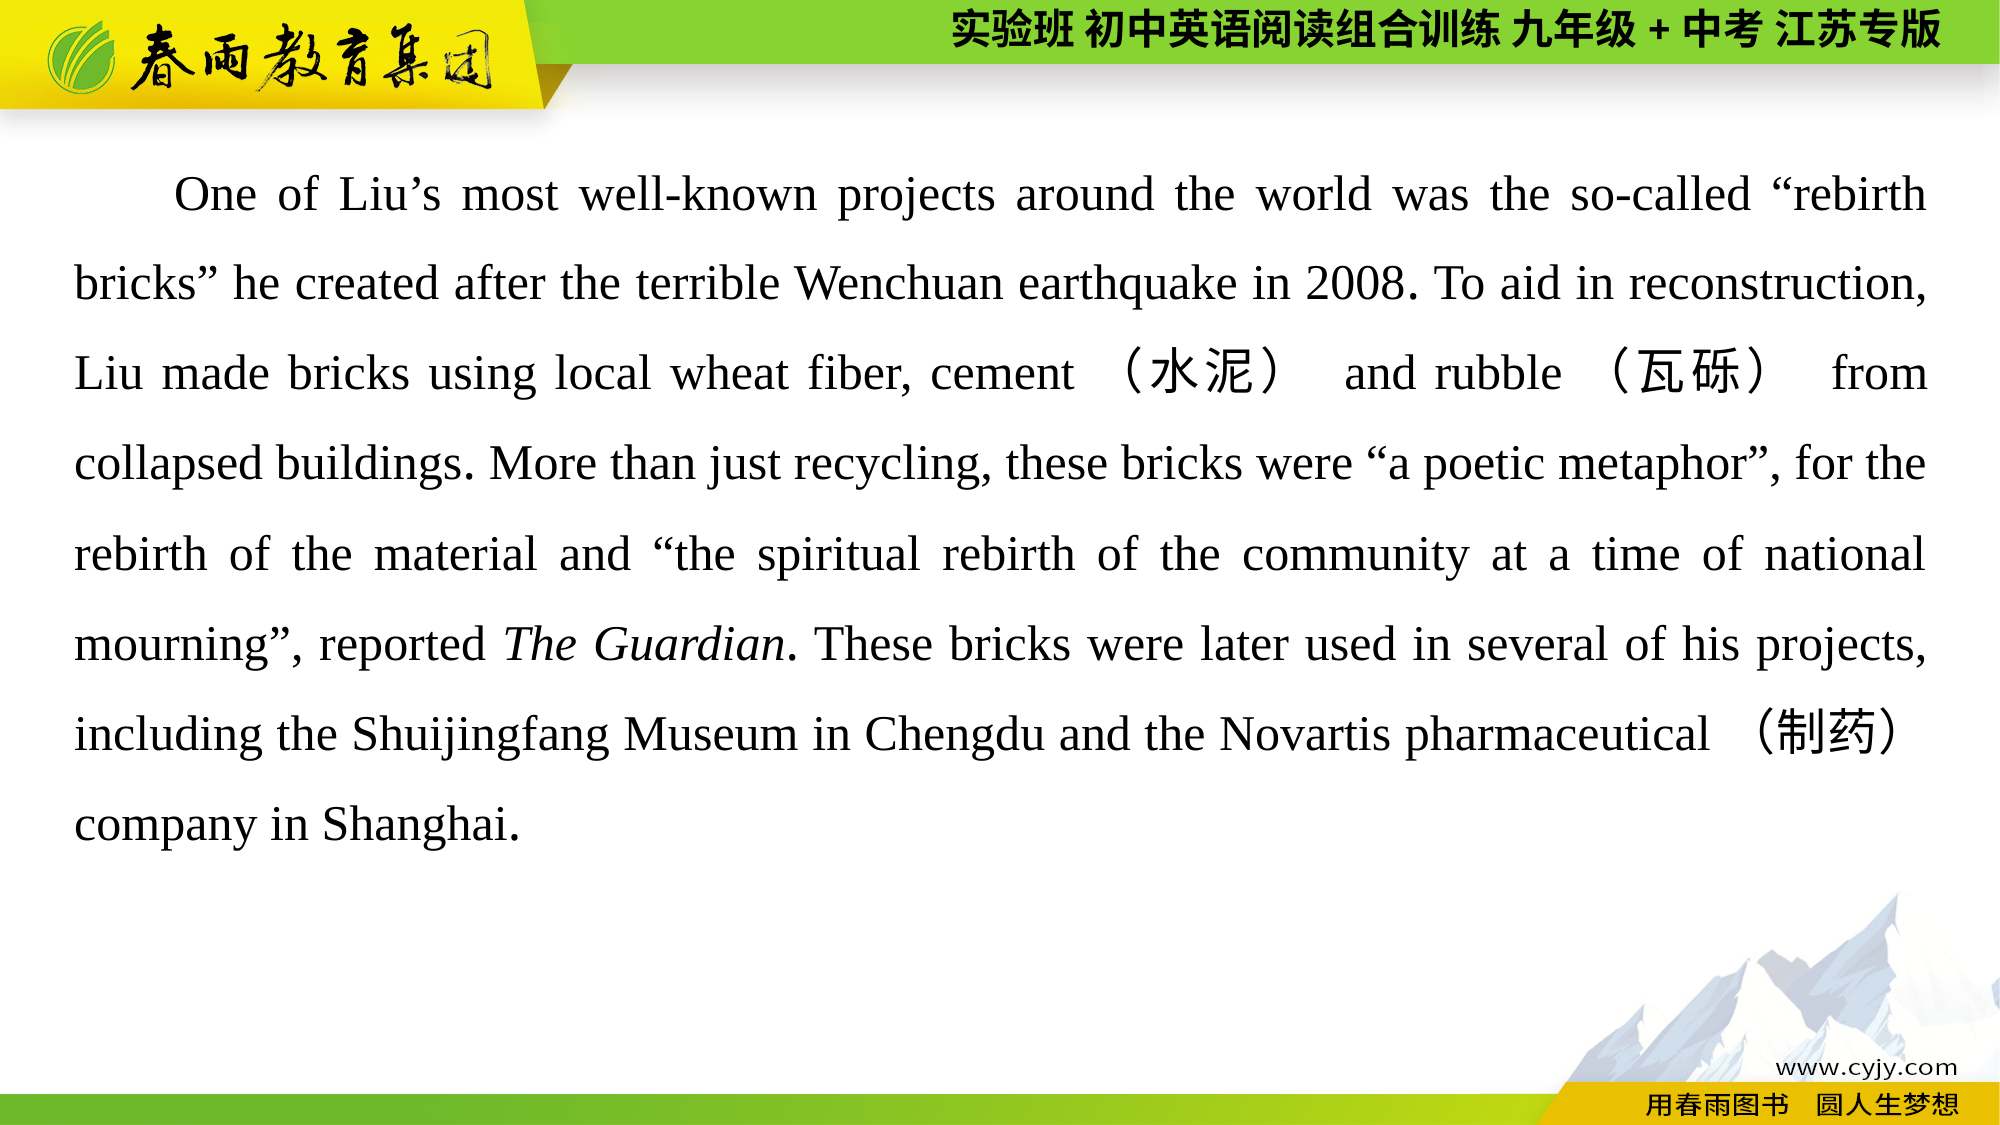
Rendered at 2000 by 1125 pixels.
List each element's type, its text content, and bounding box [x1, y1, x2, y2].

list One of Liu’s most well-known projects around the world was the so-called “rebirth bricks” he created after the terrible Wenchuan earthquake in 2008. To aid in reconstruction, Liu made bricks using local wheat fiber, cement（水泥） and rubble（瓦砾） from collapsed buildings. More than just recycling, these bricks were “a poetic metaphor”, for the rebirth of the material and “the spiritual rebirth of the community at a time of national mourning”, reported The Guardian. These bricks were later used in several of his projects, including the Shuijingfang Museum in Chengdu and the Novartis pharmaceutical（制药） company in Shanghai. [59, 122, 1944, 854]
picture [0, 0, 2000, 1125]
